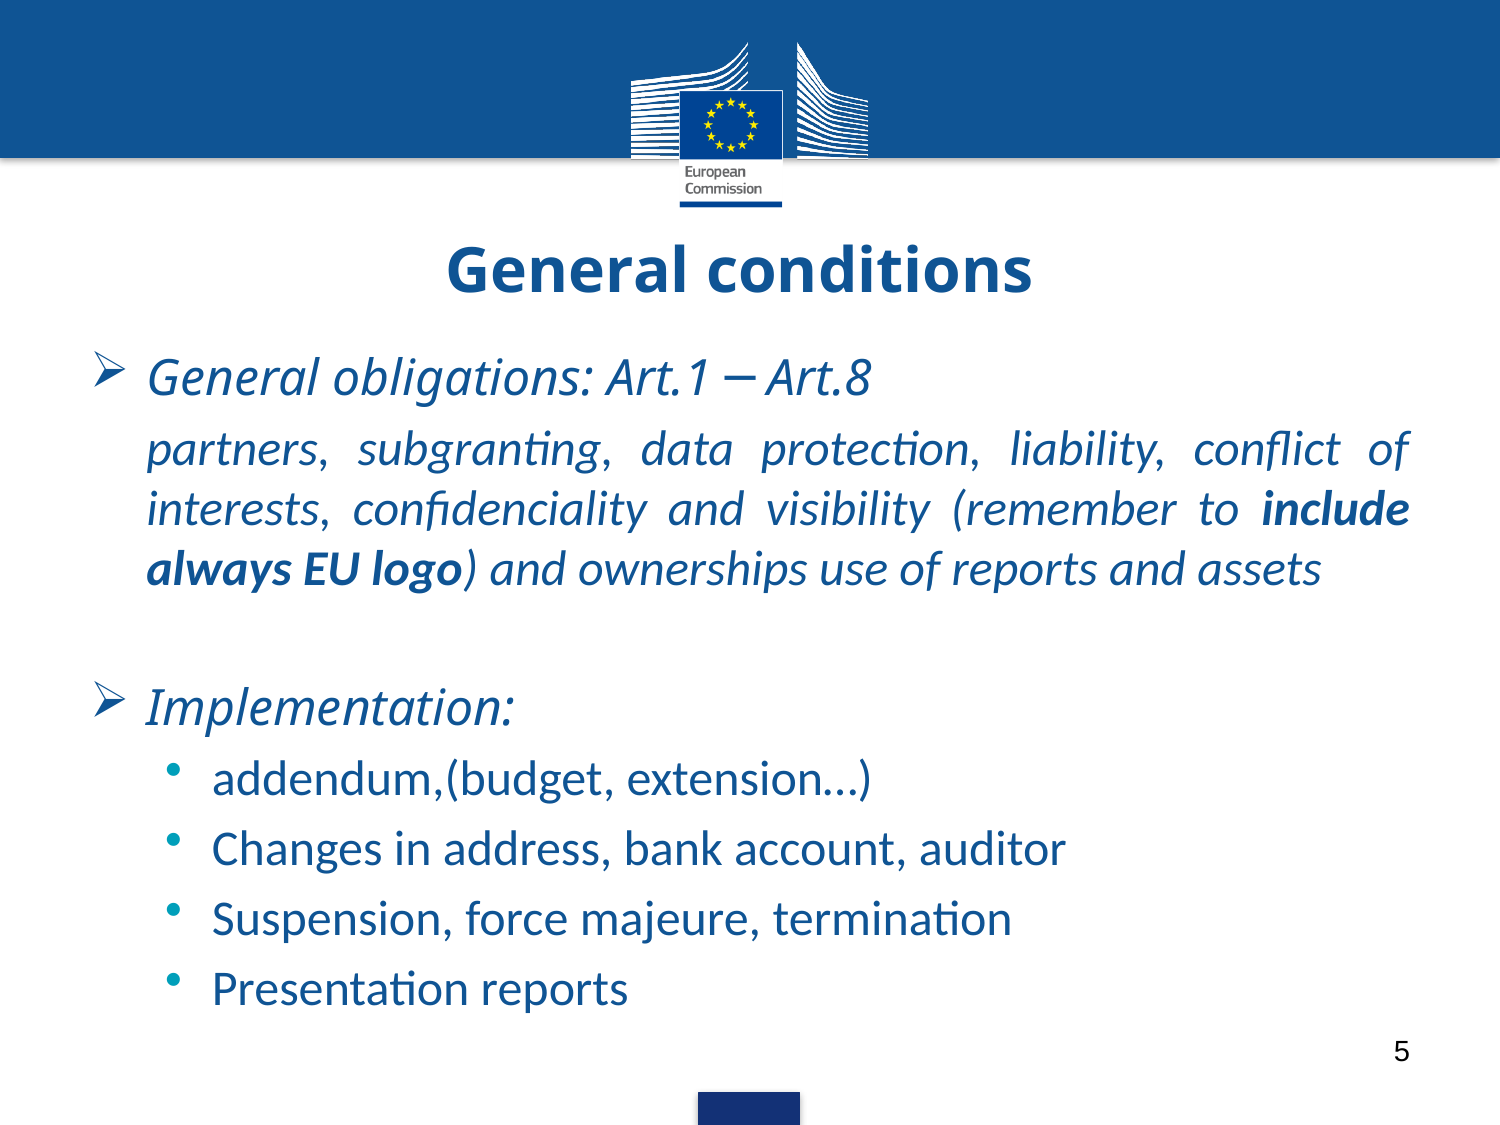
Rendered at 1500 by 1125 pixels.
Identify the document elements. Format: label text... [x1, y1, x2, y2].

title General conditions [64, 219, 1416, 315]
picture [631, 42, 868, 208]
list General obligations: Art.1 ─ Art.8 partners, subgranting, data protection, liability, conflict of interests, confidenciality and visibility (remember to include always EU logo) and ownerships use of reports and assets Implementation: addendum,(budget, extension…) Changes in address, bank account, auditor Suspension, force majeure, termination Presentation reports [74, 337, 1426, 1083]
slide_number 5 [1074, 1024, 1425, 1103]
